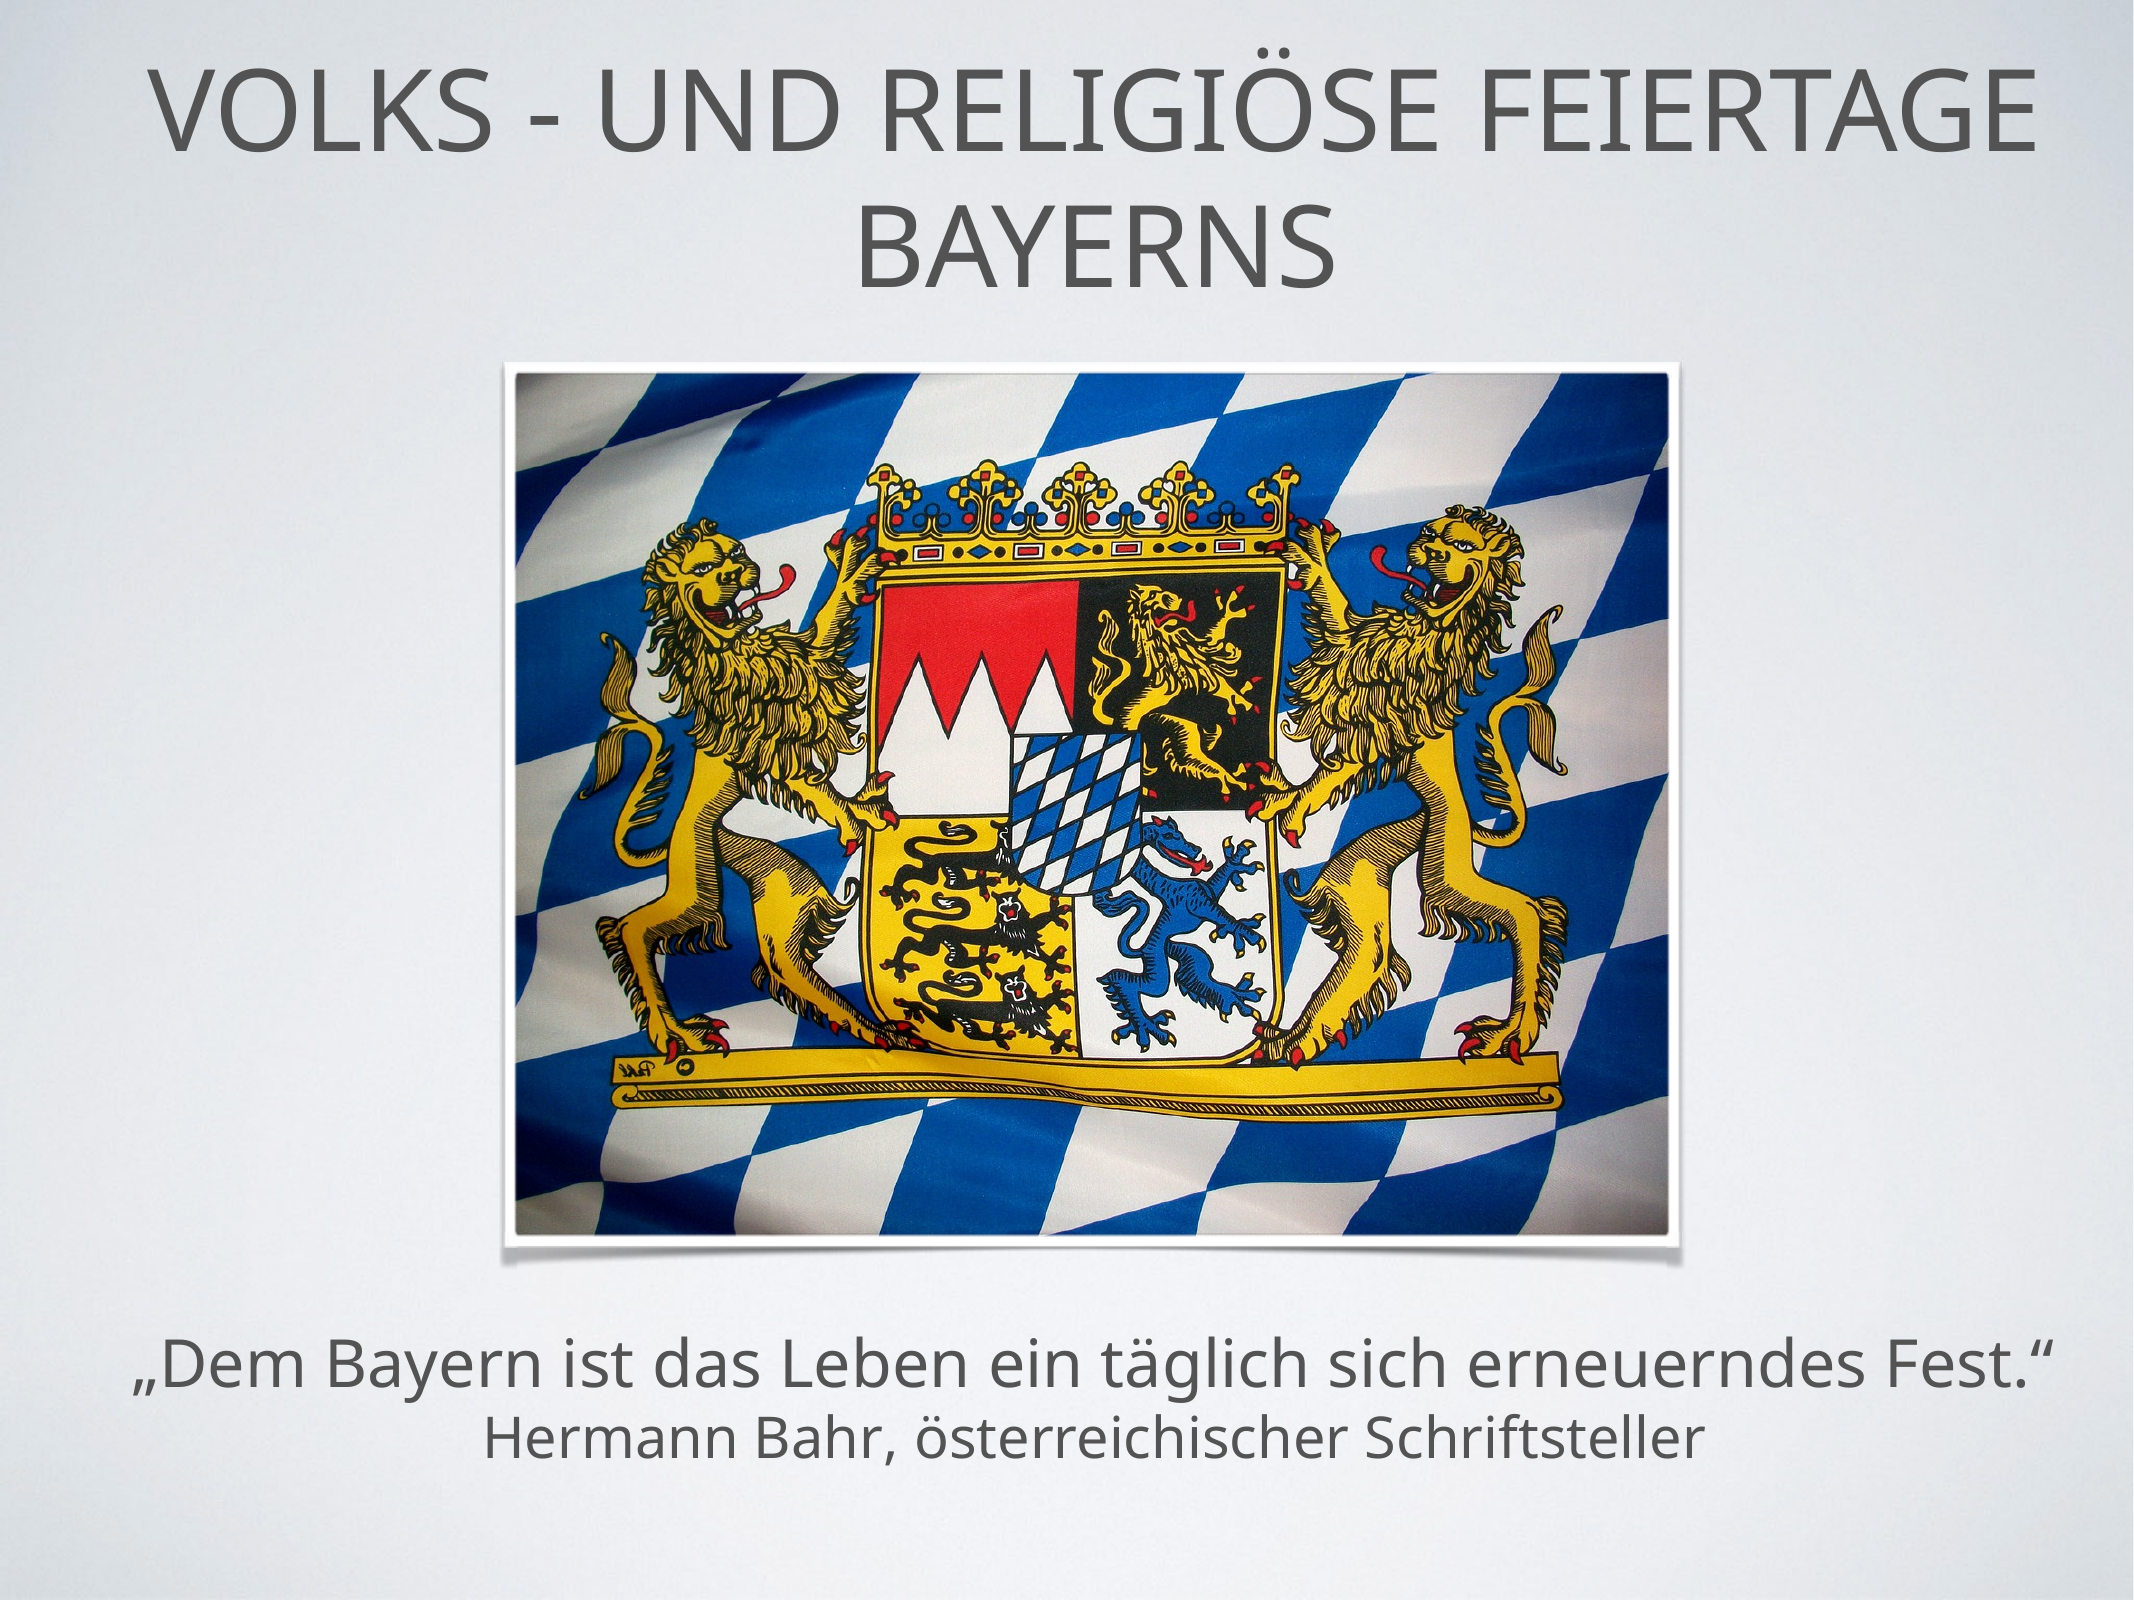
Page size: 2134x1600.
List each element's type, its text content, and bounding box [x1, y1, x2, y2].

subtitle „Dem Bayern ist das Leben ein täglich sich erneuerndes Fest.“ Hermann Bahr, österreichischer Schriftsteller [93, 1311, 2111, 1526]
picture [0, 0, 2134, 1600]
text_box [499, 362, 1688, 1272]
title Volks - und religiöse Feiertage bAYerns [121, 0, 2071, 594]
